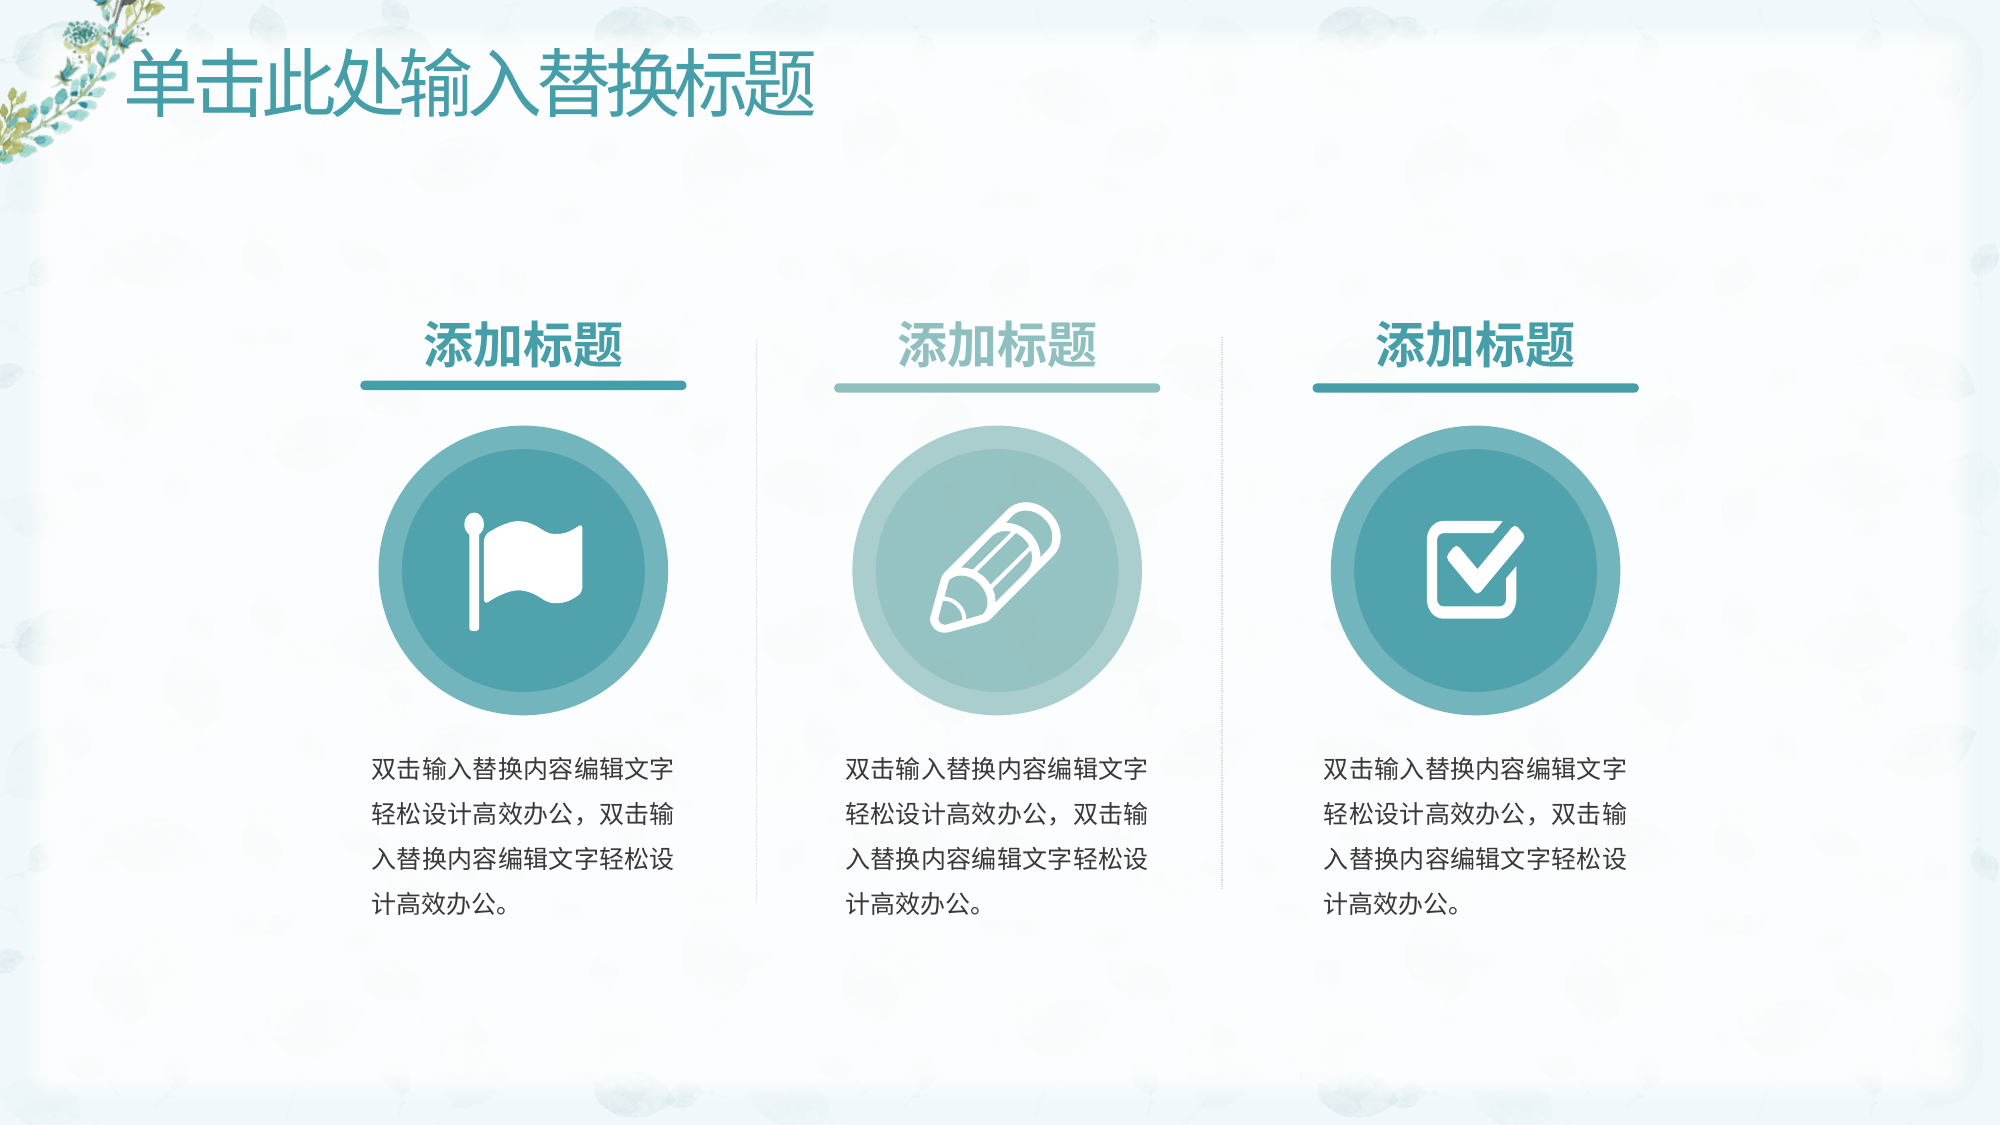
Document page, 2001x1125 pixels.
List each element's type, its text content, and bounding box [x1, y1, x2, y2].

picture [0, 0, 2000, 1125]
text_box 添加标题 [27, 26, 1972, 1099]
text_box [483, 521, 583, 604]
text_box [833, 382, 1162, 394]
text_box 添加标题 [1310, 288, 1642, 380]
text_box 添加标题 [831, 288, 1163, 380]
text_box [400, 448, 646, 694]
text_box [1447, 525, 1525, 594]
text_box [930, 502, 1061, 633]
text_box 双击输入替换内容编辑文字轻松设计高效办公，双击输入替换内容编辑文字轻松设计高效办公。 [1310, 732, 1642, 926]
text_box [1329, 424, 1622, 717]
text_box [1311, 382, 1640, 394]
text_box [359, 380, 688, 392]
text_box 双击输入替换内容编辑文字轻松设计高效办公，双击输入替换内容编辑文字轻松设计高效办公。 [357, 732, 689, 926]
text_box [377, 424, 670, 717]
title 单击此处输入替换标题 [109, 38, 1834, 136]
text_box [874, 448, 1120, 694]
text_box 双击输入替换内容编辑文字轻松设计高效办公，双击输入替换内容编辑文字轻松设计高效办公。 [831, 732, 1163, 926]
text_box [464, 512, 484, 631]
text_box [1426, 520, 1517, 619]
text_box [1353, 448, 1599, 694]
text_box [851, 424, 1144, 717]
